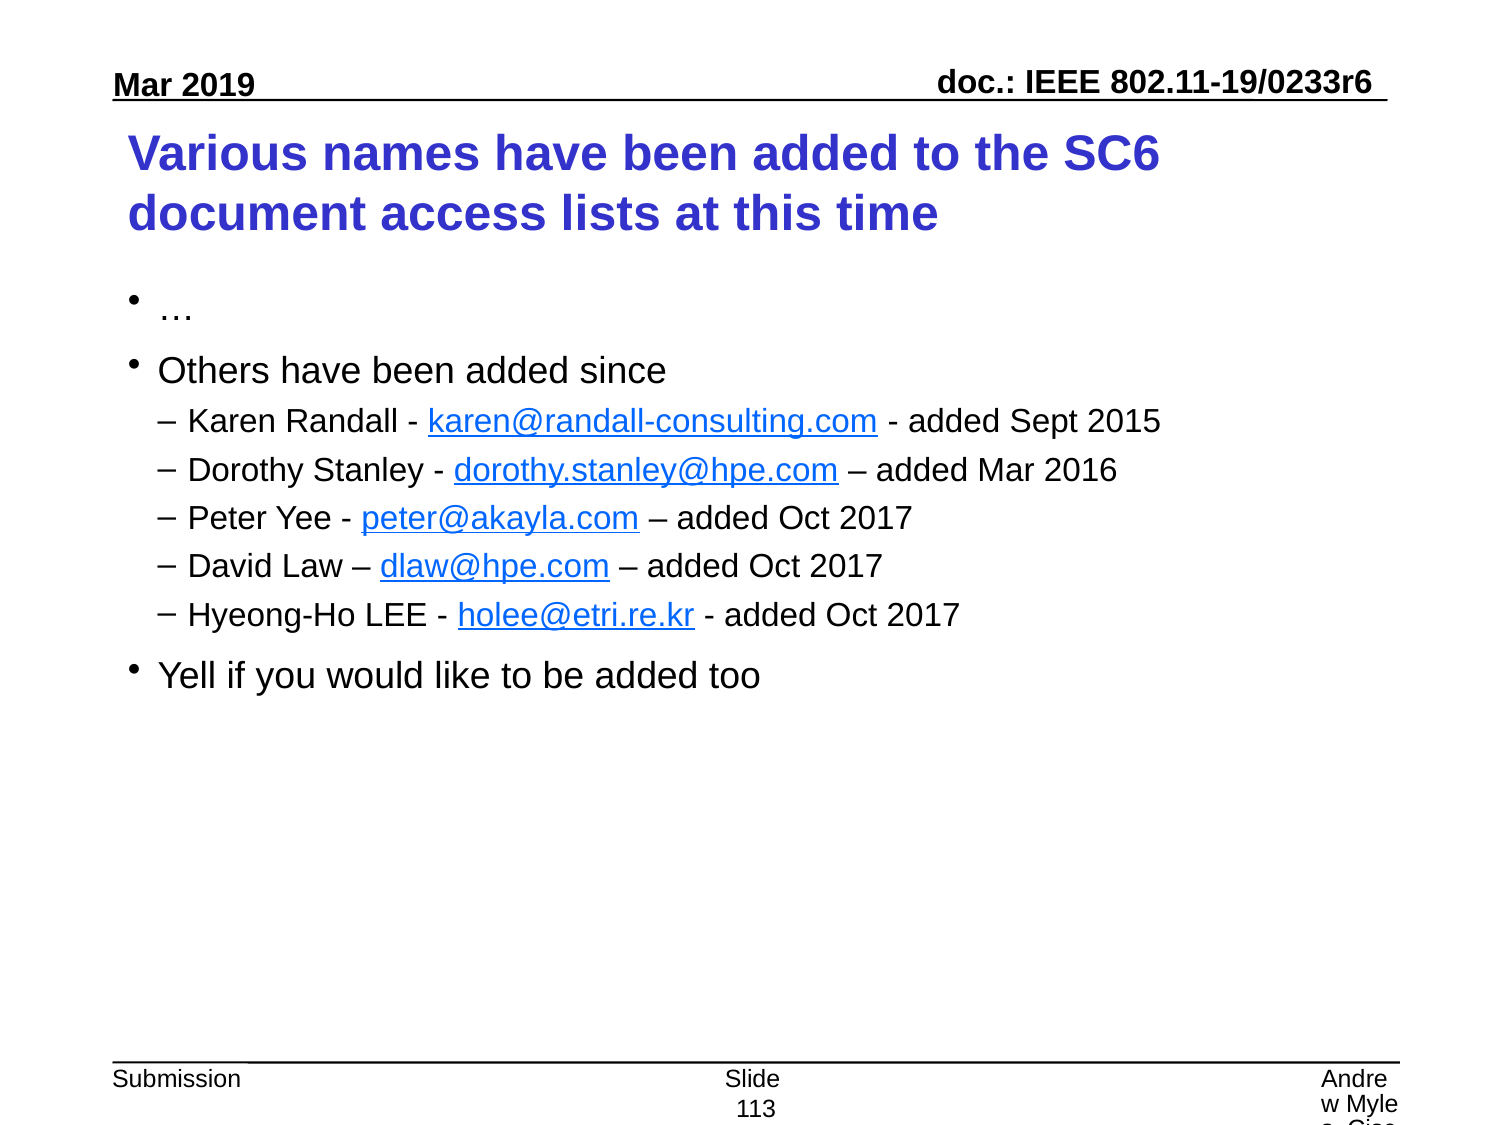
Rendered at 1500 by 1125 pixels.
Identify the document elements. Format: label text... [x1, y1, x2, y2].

title Various names have been added to the SC6 document access lists at this time [112, 112, 1388, 275]
list … Others have been added since Karen Randall - karen@randall-consulting.com - added Sept 2015 Dorothy Stanley - dorothy.stanley@hpe.com – added Mar 2016 Peter Yee - peter@akayla.com – added Oct 2017 David Law – dlaw@hpe.com – added Oct 2017 Hyeong-Ho LEE - holee@etri.re.kr - added Oct 2017 Yell if you would like to be added too [112, 275, 1388, 950]
slide_number Slide 113 [709, 1061, 803, 1093]
footer Andrew Myles, Cisco [1320, 1061, 1402, 1093]
